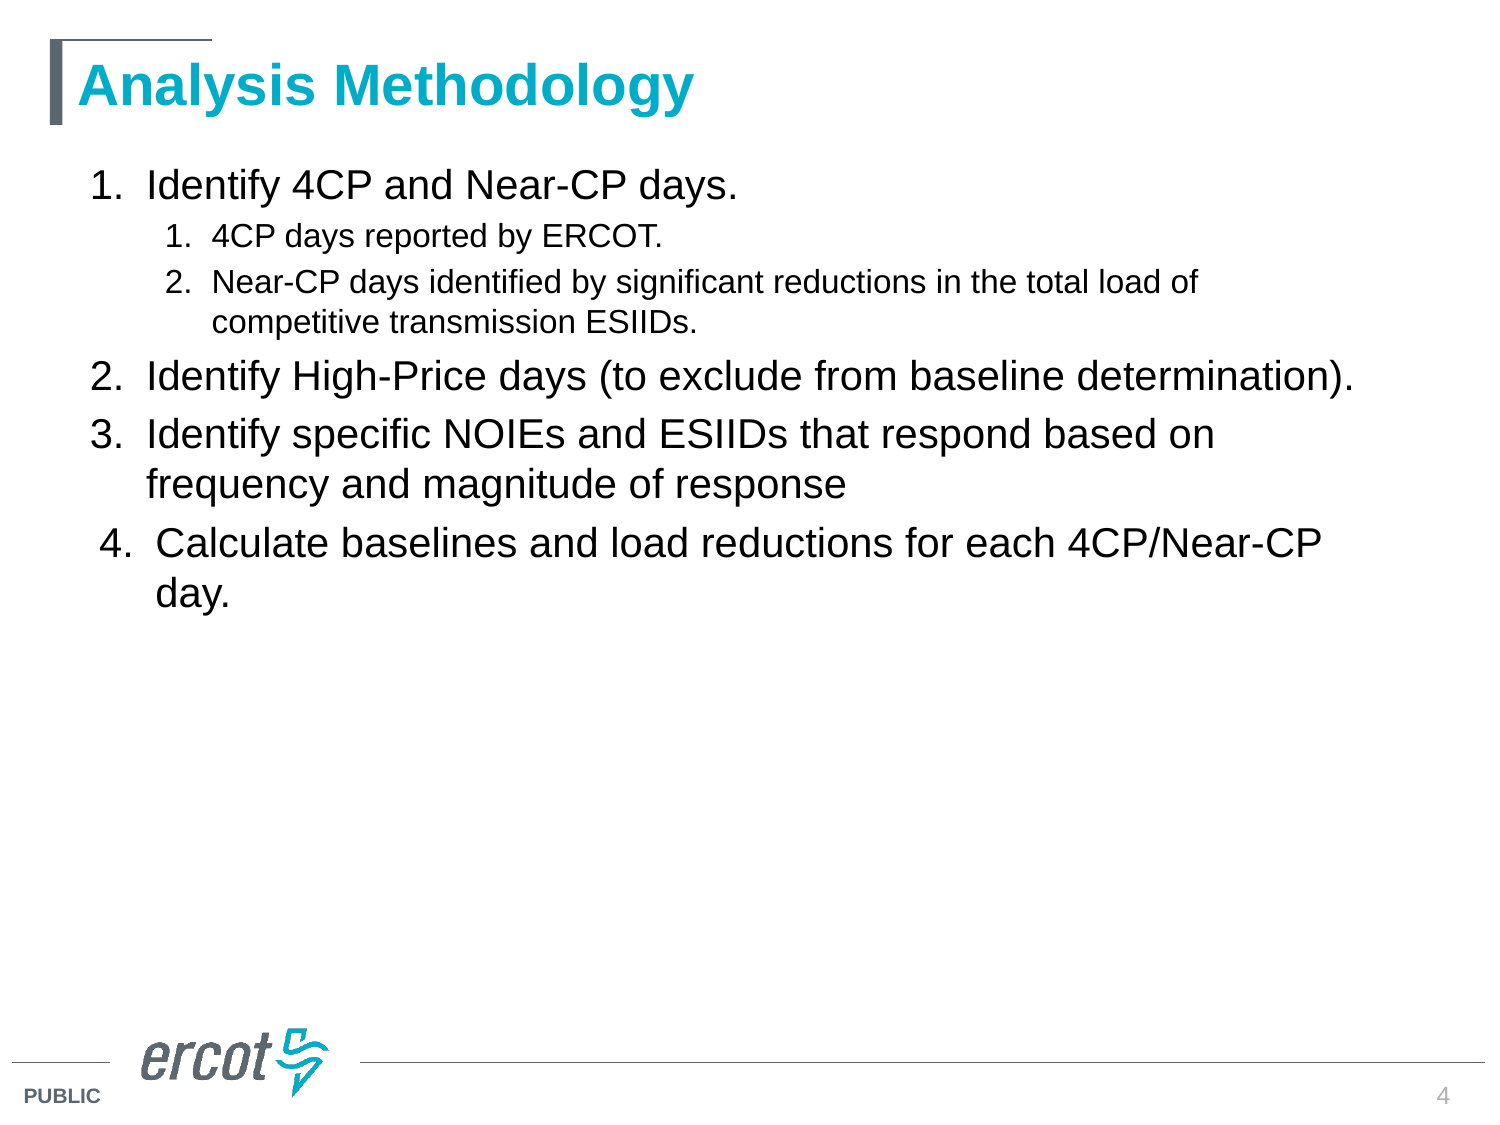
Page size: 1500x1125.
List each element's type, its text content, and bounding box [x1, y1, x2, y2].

picture [137, 1024, 332, 1100]
list Identify 4CP and Near-CP days. 4CP days reported by ERCOT. Near-CP days identified by significant reductions in the total load of competitive transmission ESIIDs. Identify High-Price days (to exclude from baseline determination). Identify specific NOIEs and ESIIDs that respond based on frequency and magnitude of response Calculate baselines and load reductions for each 4CP/Near-CP day. [75, 149, 1388, 913]
slide_number 4 [1400, 1076, 1488, 1113]
title Analysis Methodology [62, 39, 1450, 125]
